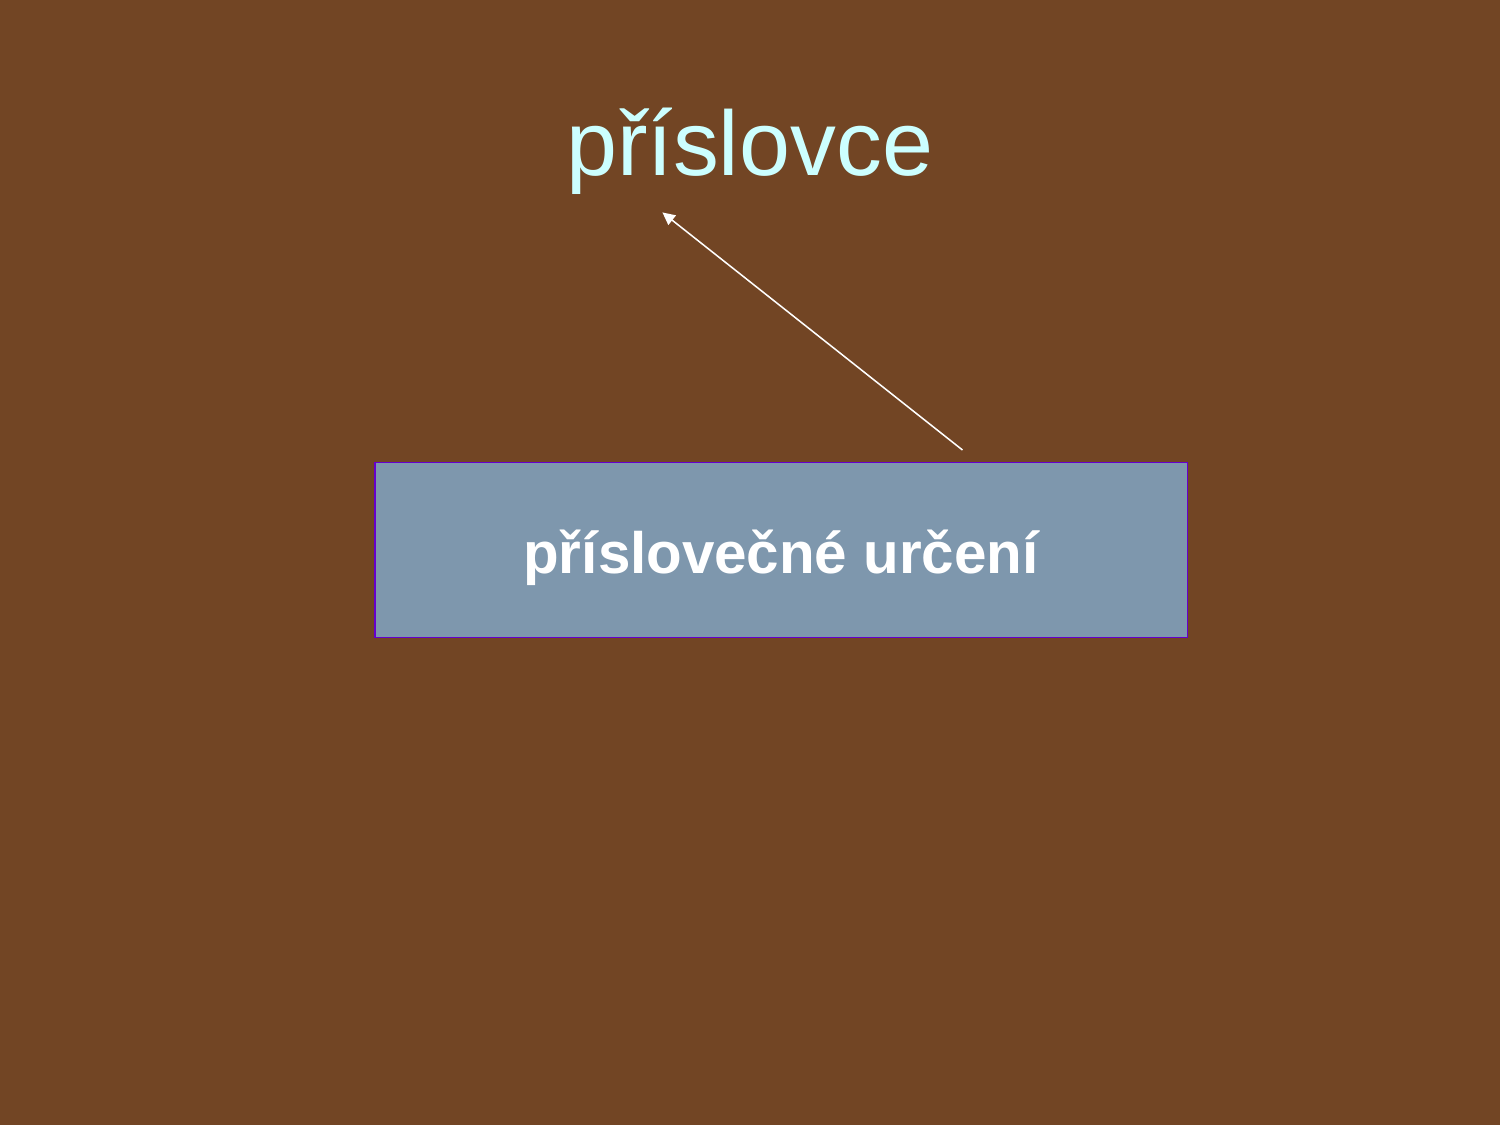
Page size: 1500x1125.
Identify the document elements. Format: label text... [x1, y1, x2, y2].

title příslovce [75, 45, 1425, 233]
text_box příslovečné určení [374, 462, 1188, 638]
text_box [662, 212, 963, 451]
